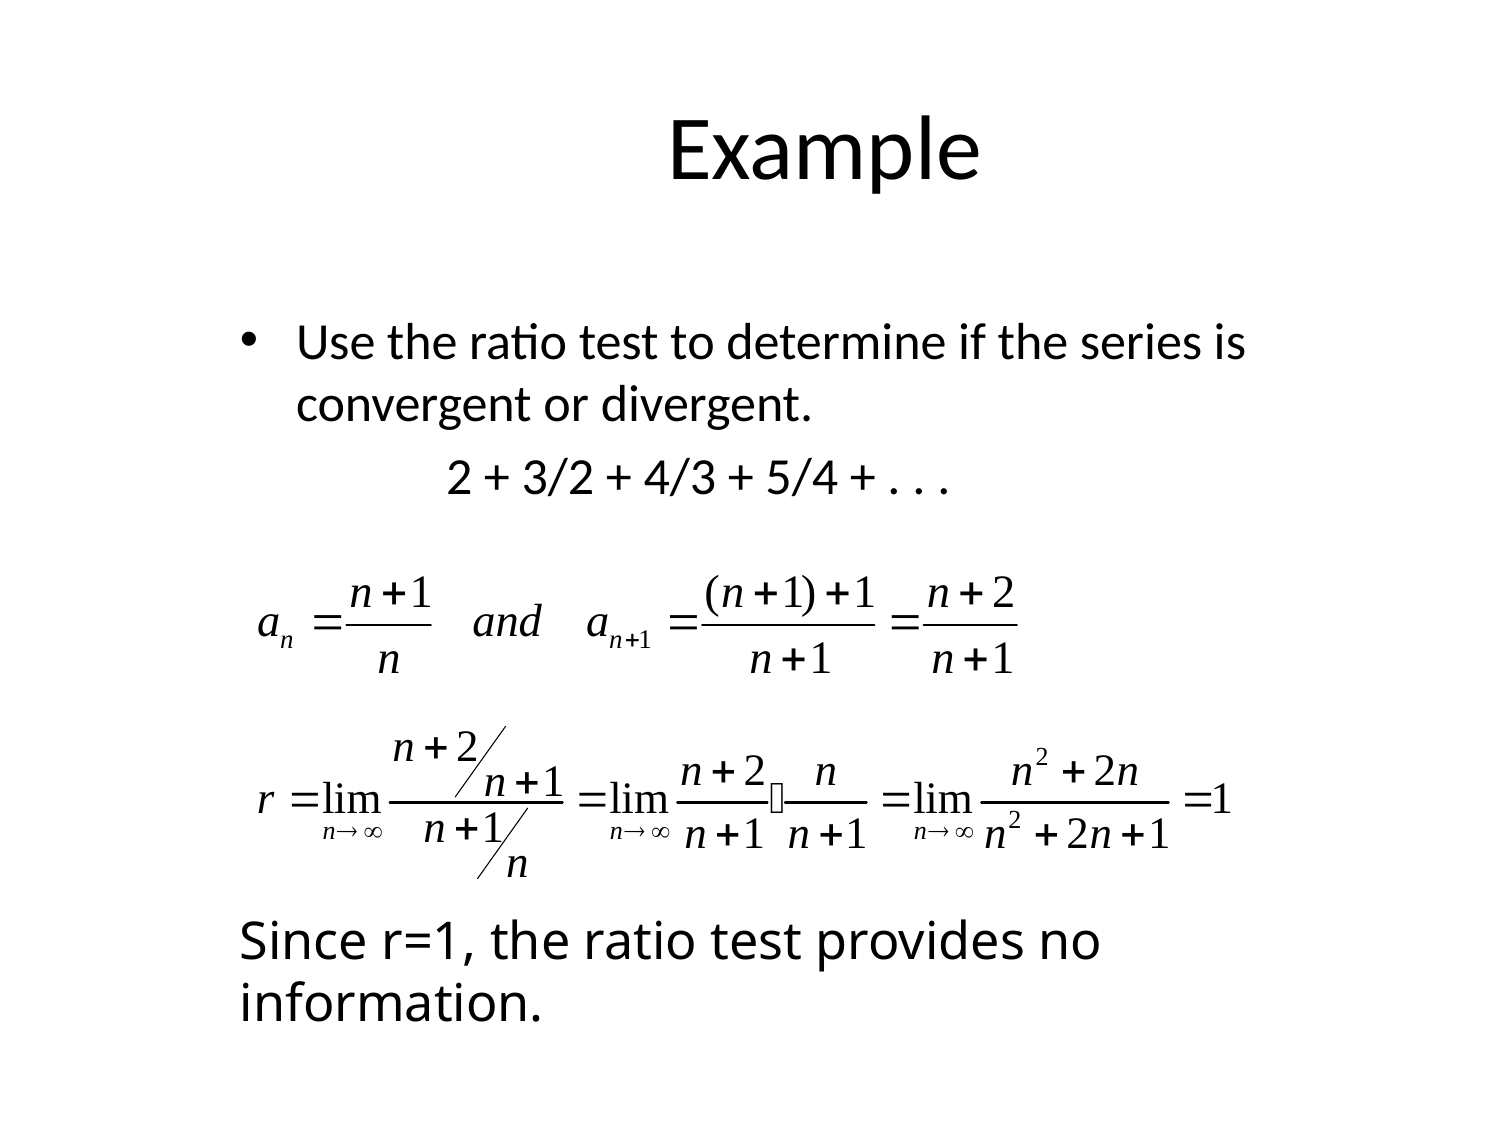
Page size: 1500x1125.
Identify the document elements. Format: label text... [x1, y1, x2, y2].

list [249, 715, 1238, 889]
title Example [224, 49, 1425, 237]
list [249, 563, 1026, 684]
list Use the ratio test to determine if the series is convergent or divergent. 2 + 3/2 + 4/3 + 5/4 + . . . [224, 299, 1363, 550]
text_box Since r=1, the ratio test provides no information. [225, 899, 1388, 1040]
